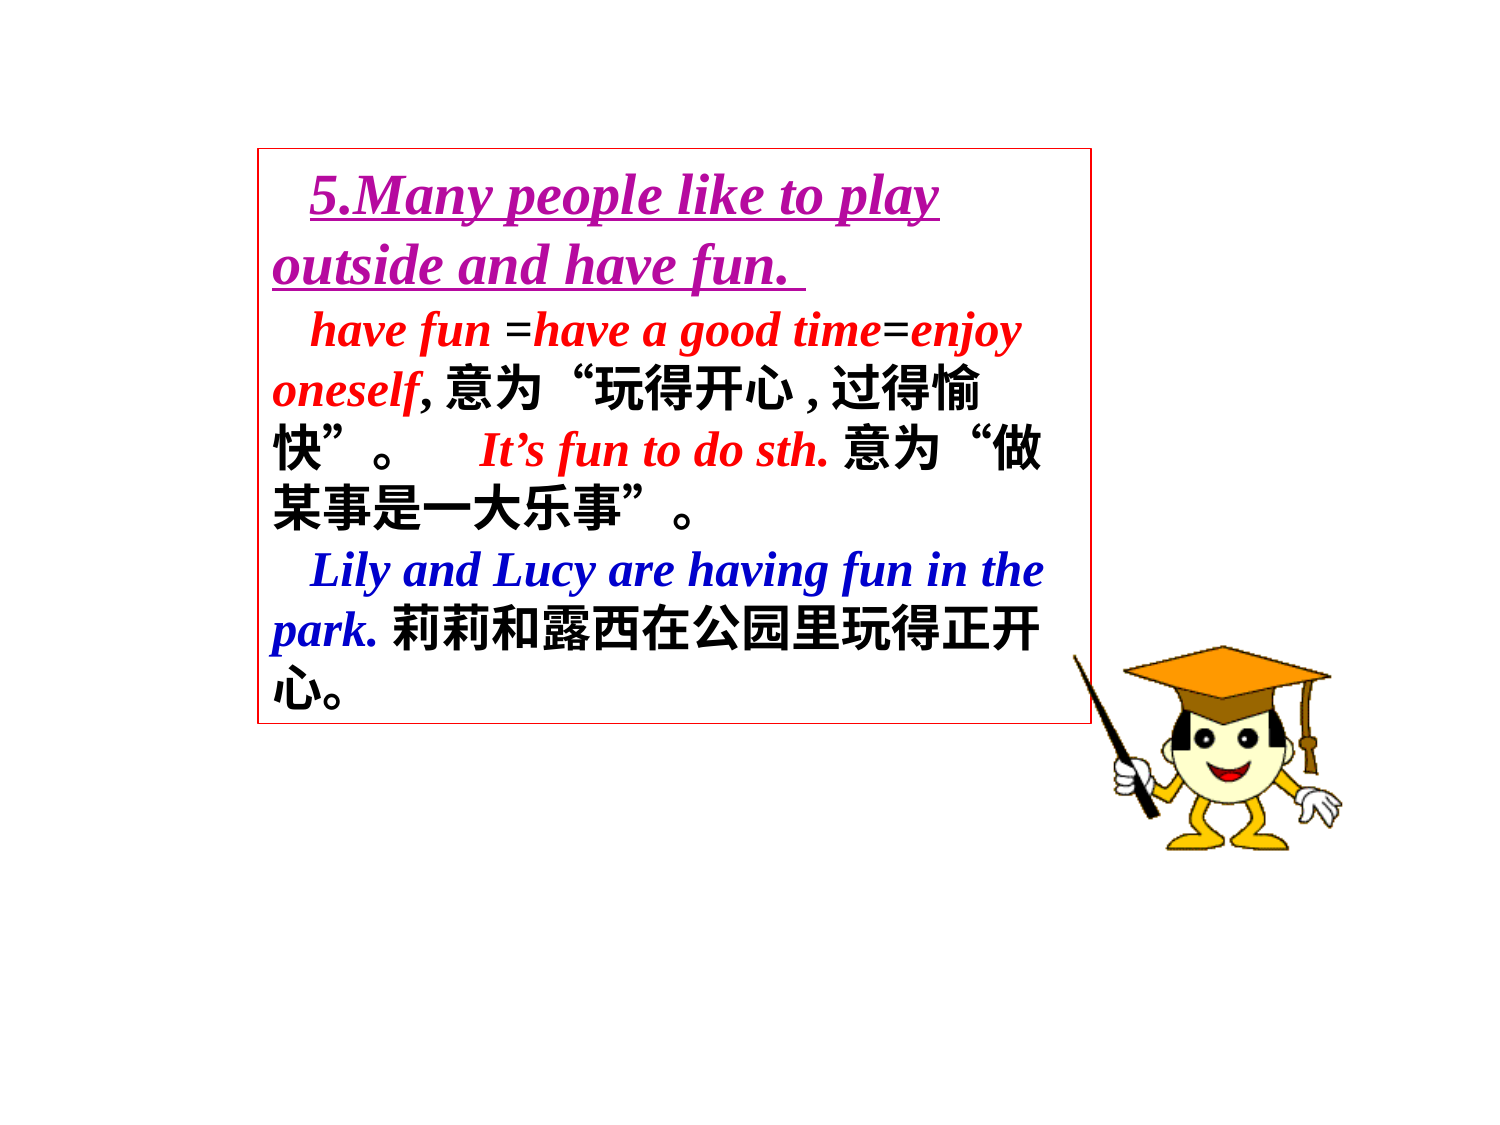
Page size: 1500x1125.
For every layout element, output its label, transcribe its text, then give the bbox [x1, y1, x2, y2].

picture [1052, 630, 1366, 866]
text_box 5.Many people like to play outside and have fun. have fun =have a good time=enjoy oneself,意为“玩得开心,过得愉快”。 It’s fun to do sth.意为“做某事是一大乐事”。 Lily and Lucy are having fun in the park.莉莉和露西在公园里玩得正开心。 [257, 148, 1092, 724]
